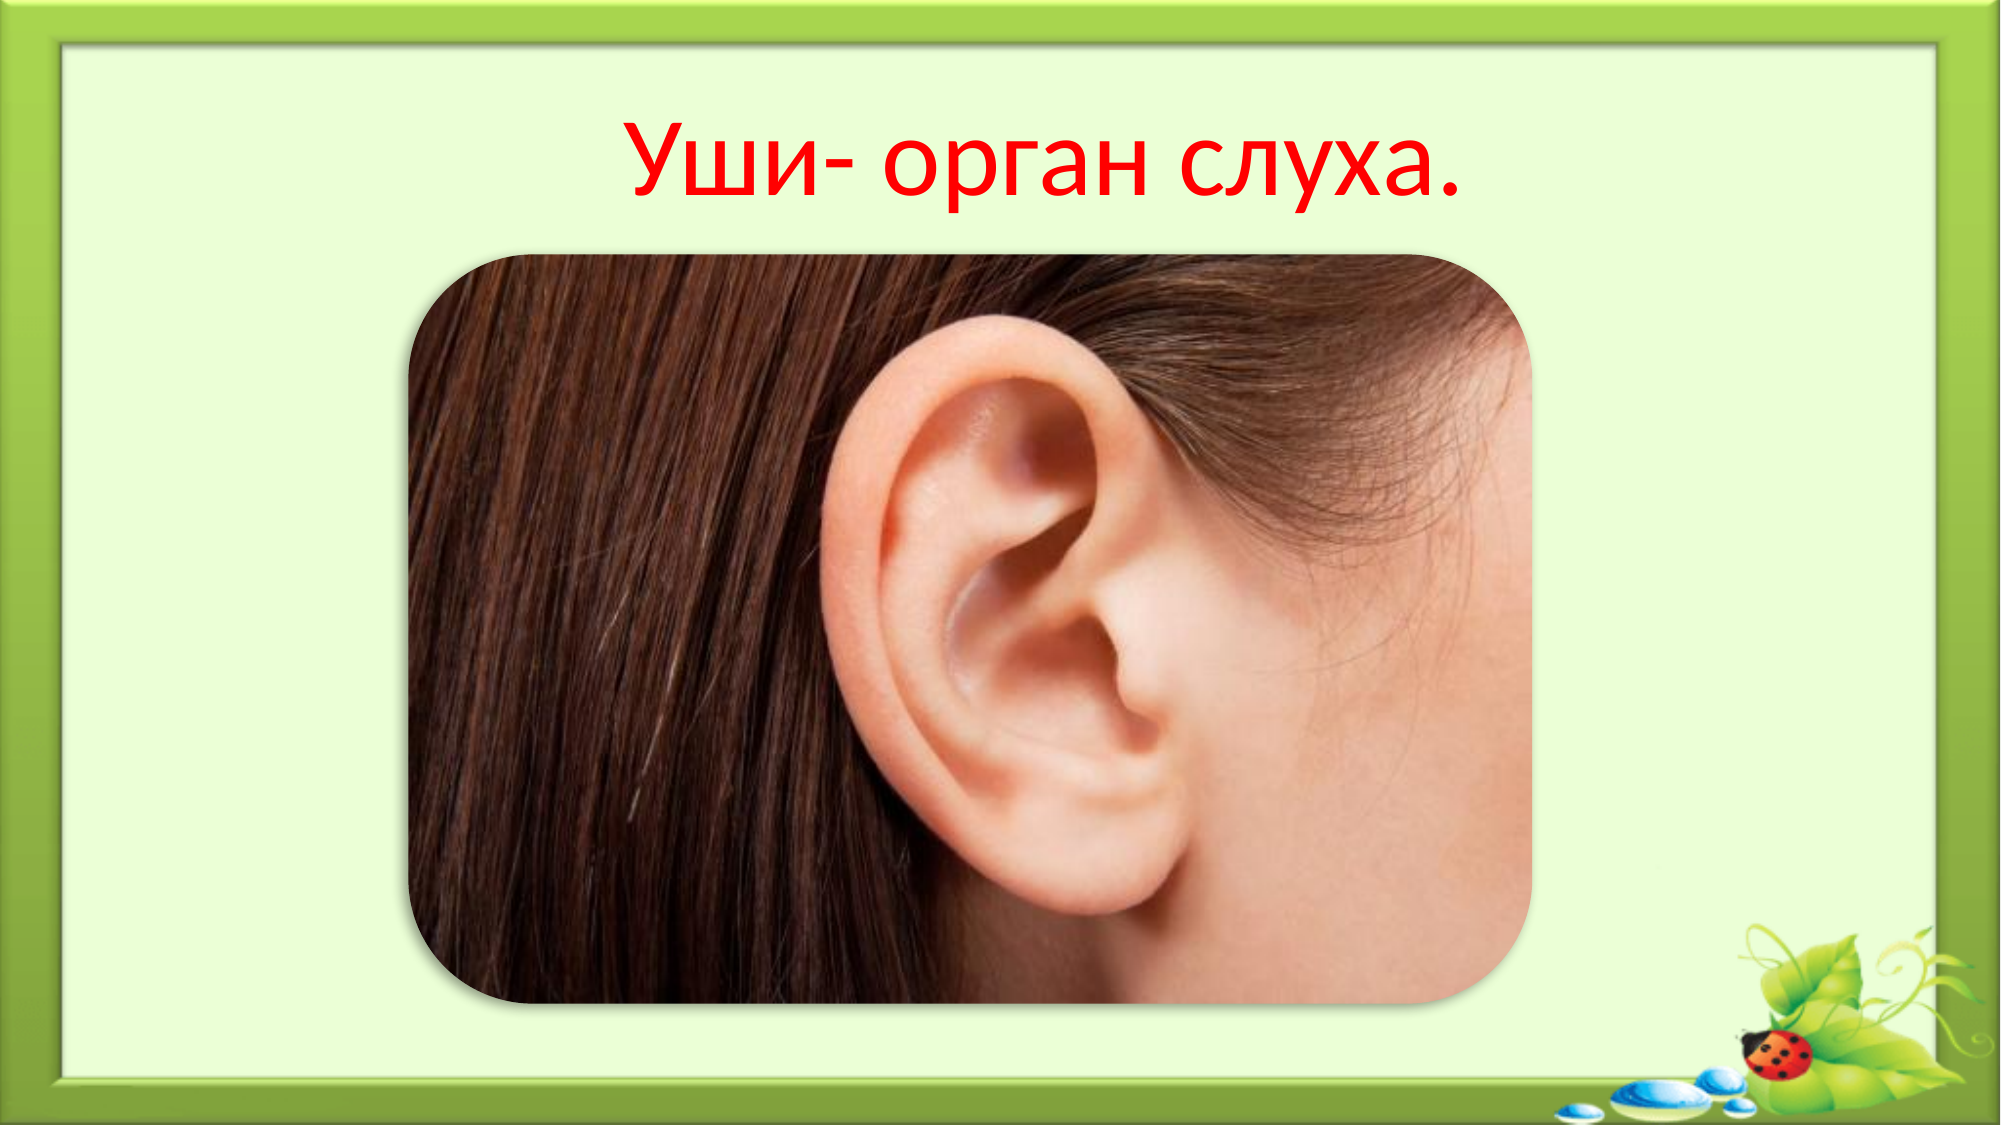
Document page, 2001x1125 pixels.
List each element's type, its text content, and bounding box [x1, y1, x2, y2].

picture [0, 0, 2001, 1125]
text_box Уши- орган слуха. [608, 75, 1482, 226]
